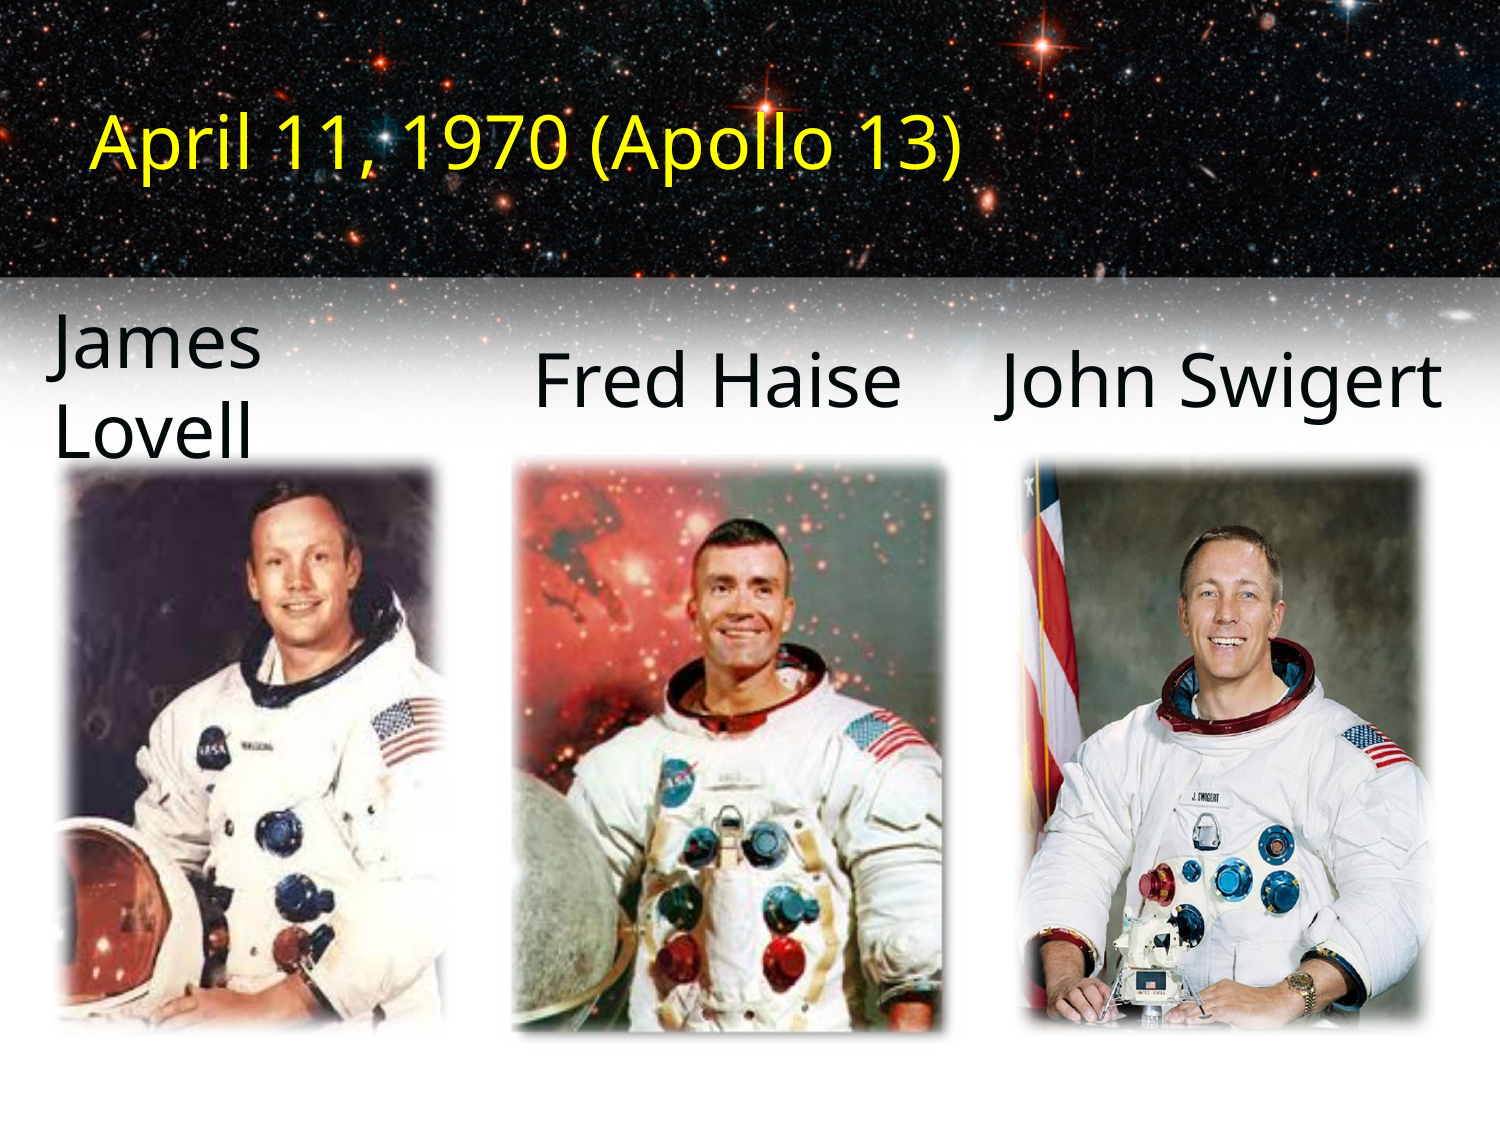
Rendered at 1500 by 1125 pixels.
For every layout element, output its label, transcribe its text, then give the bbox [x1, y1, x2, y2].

text_box John Swigert [949, 324, 1475, 430]
title James Lovell [37, 324, 463, 443]
text_box Fred Haise [499, 324, 938, 430]
text_box April 11, 1970 (Apollo 13) [75, 87, 1238, 193]
picture [0, 0, 1500, 1125]
